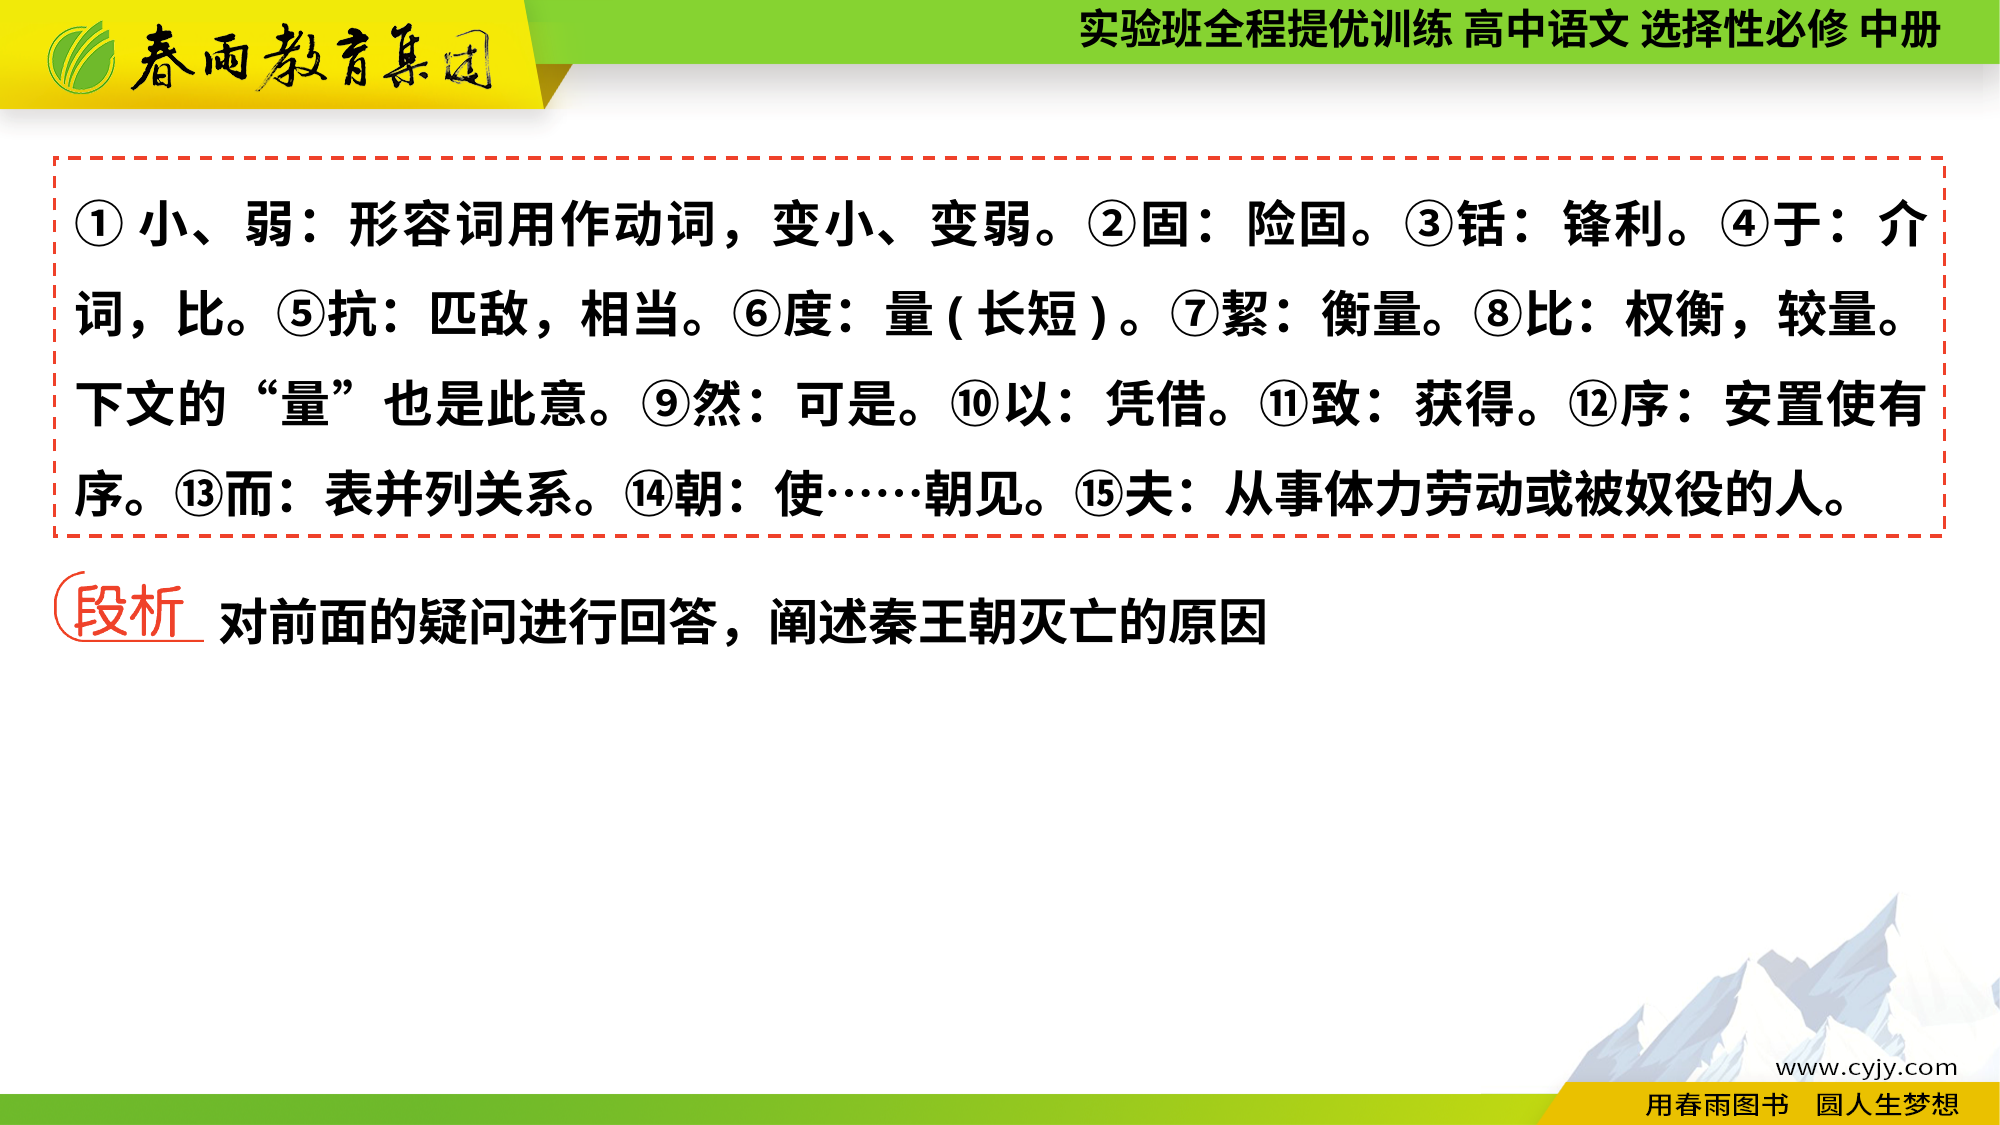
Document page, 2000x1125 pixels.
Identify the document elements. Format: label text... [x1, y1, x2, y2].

picture [0, 0, 2000, 1125]
text_box [54, 158, 1945, 536]
text_box 对前面的疑问进行回答，阐述秦王朝灭亡的原因 [203, 553, 1374, 659]
